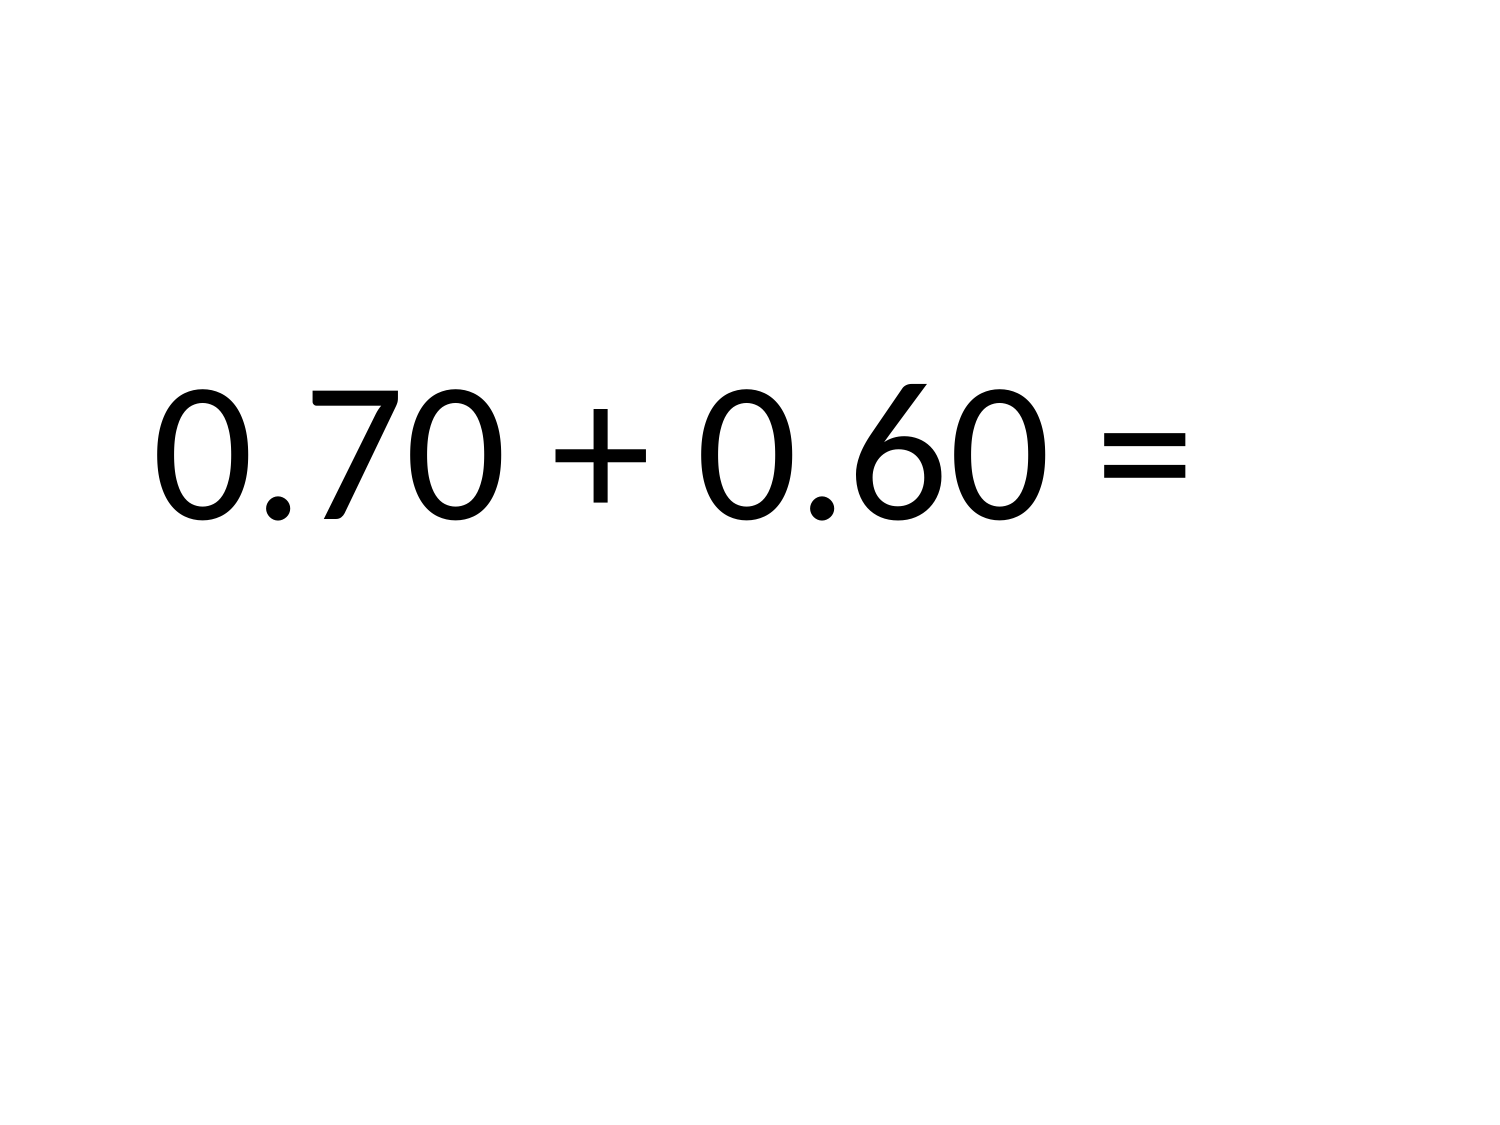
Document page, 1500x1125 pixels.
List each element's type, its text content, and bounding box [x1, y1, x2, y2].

text_box 0.70 + 0.60 = [137, 312, 1225, 568]
